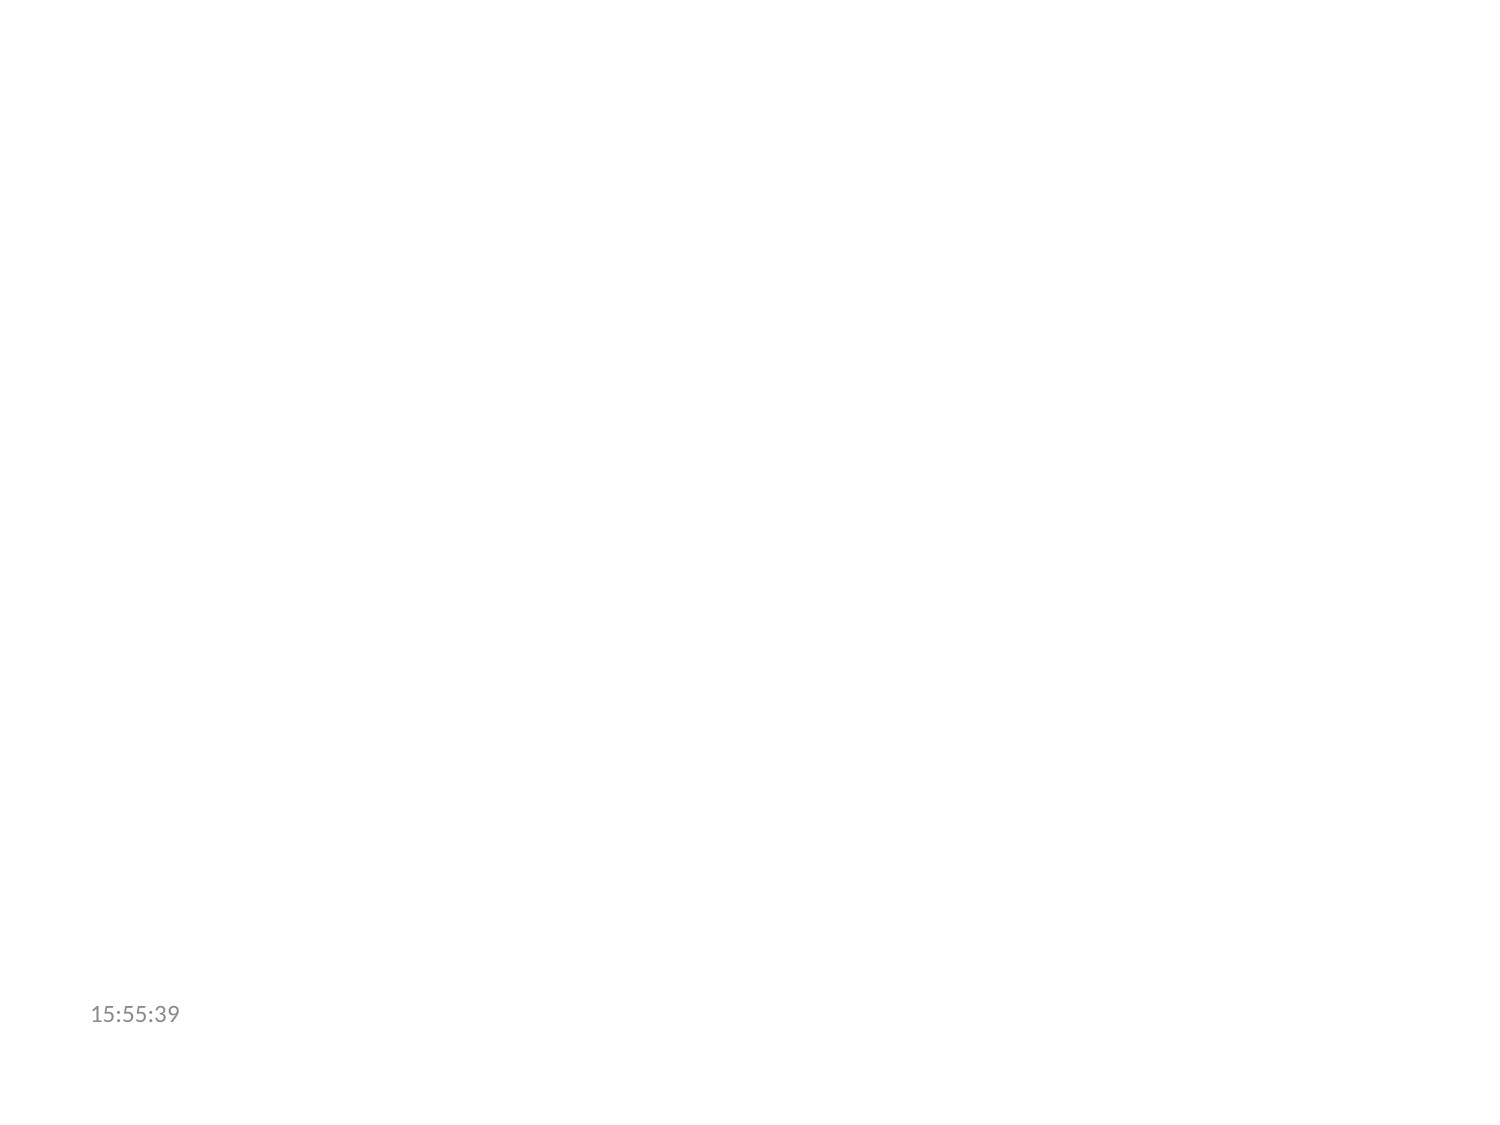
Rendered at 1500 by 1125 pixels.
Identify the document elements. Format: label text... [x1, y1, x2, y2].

text_box 15:35:09 [75, 982, 425, 1043]
